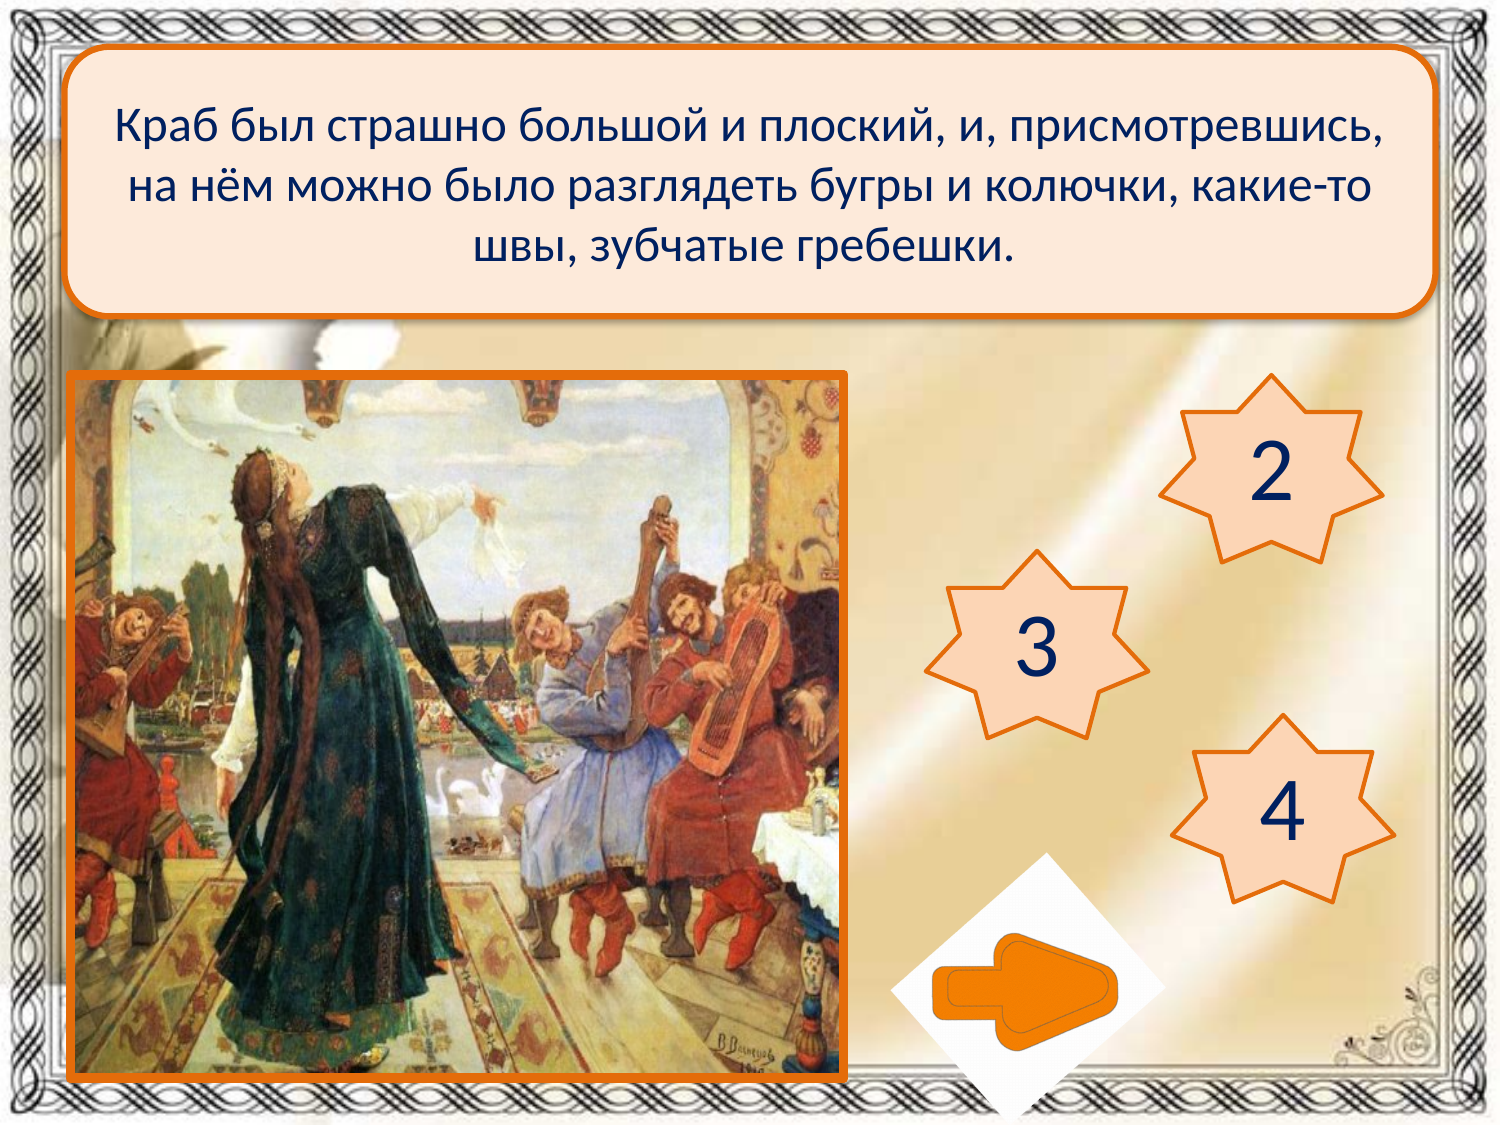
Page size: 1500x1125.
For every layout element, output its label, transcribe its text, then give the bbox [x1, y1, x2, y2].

text_box Краб был страшно большой и плоский, и, присмотревшись, на нём можно было разглядеть бугры и колючки, какие-то швы, зубчатые гребешки. [62, 44, 1438, 319]
picture [0, 0, 1500, 1125]
text_box 2 [1158, 372, 1385, 565]
text_box 4 [1169, 712, 1397, 905]
text_box [68, 373, 846, 1080]
text_box 3 [923, 548, 1151, 741]
